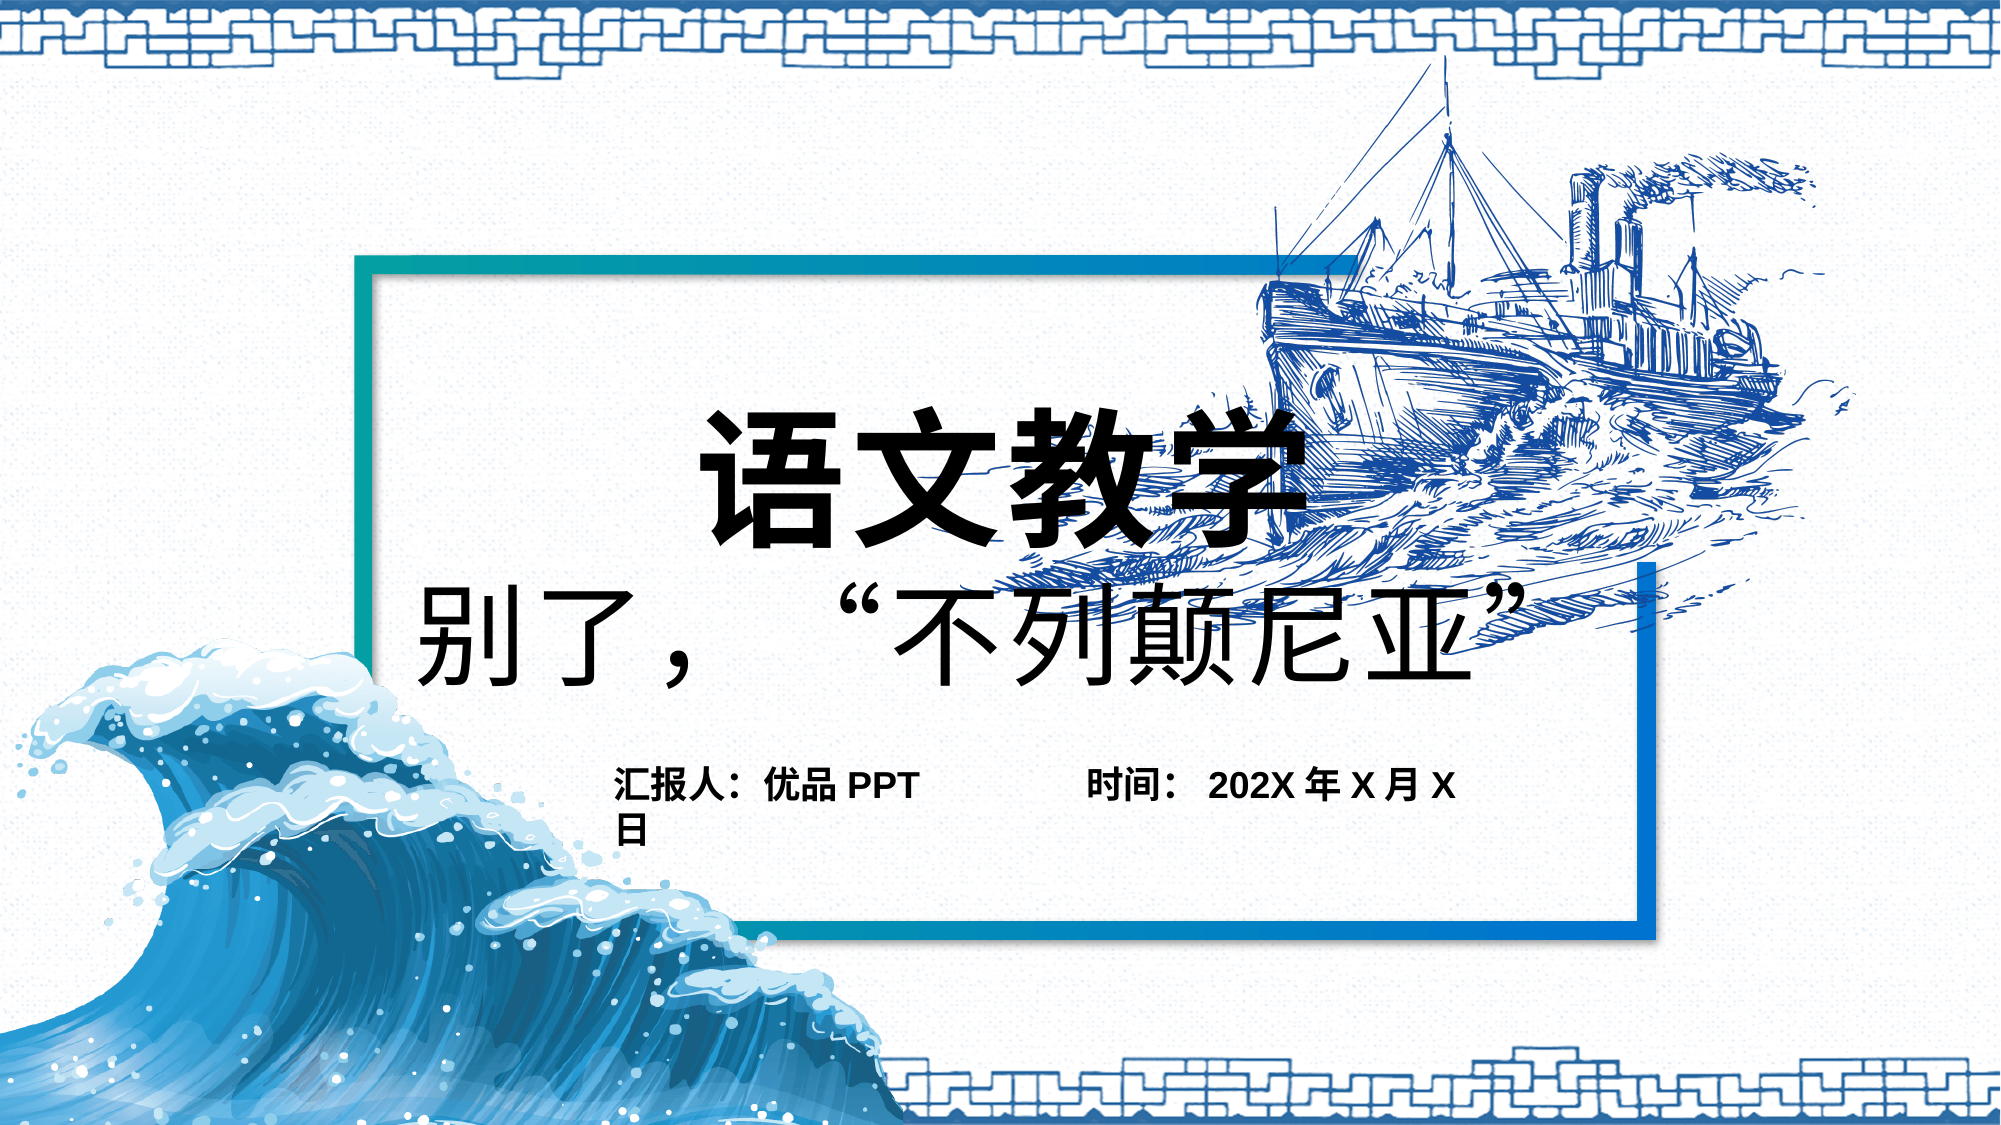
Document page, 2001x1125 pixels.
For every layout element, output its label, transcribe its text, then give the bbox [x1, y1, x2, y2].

text_box [904, 655, 1656, 941]
text_box 语文教学 别了，“不列颠尼亚” [904, 378, 1611, 708]
text_box [354, 255, 917, 340]
picture [0, 0, 2001, 1125]
text_box 汇报人：优品PPT 时间：202X年X月X日 [904, 754, 1473, 859]
